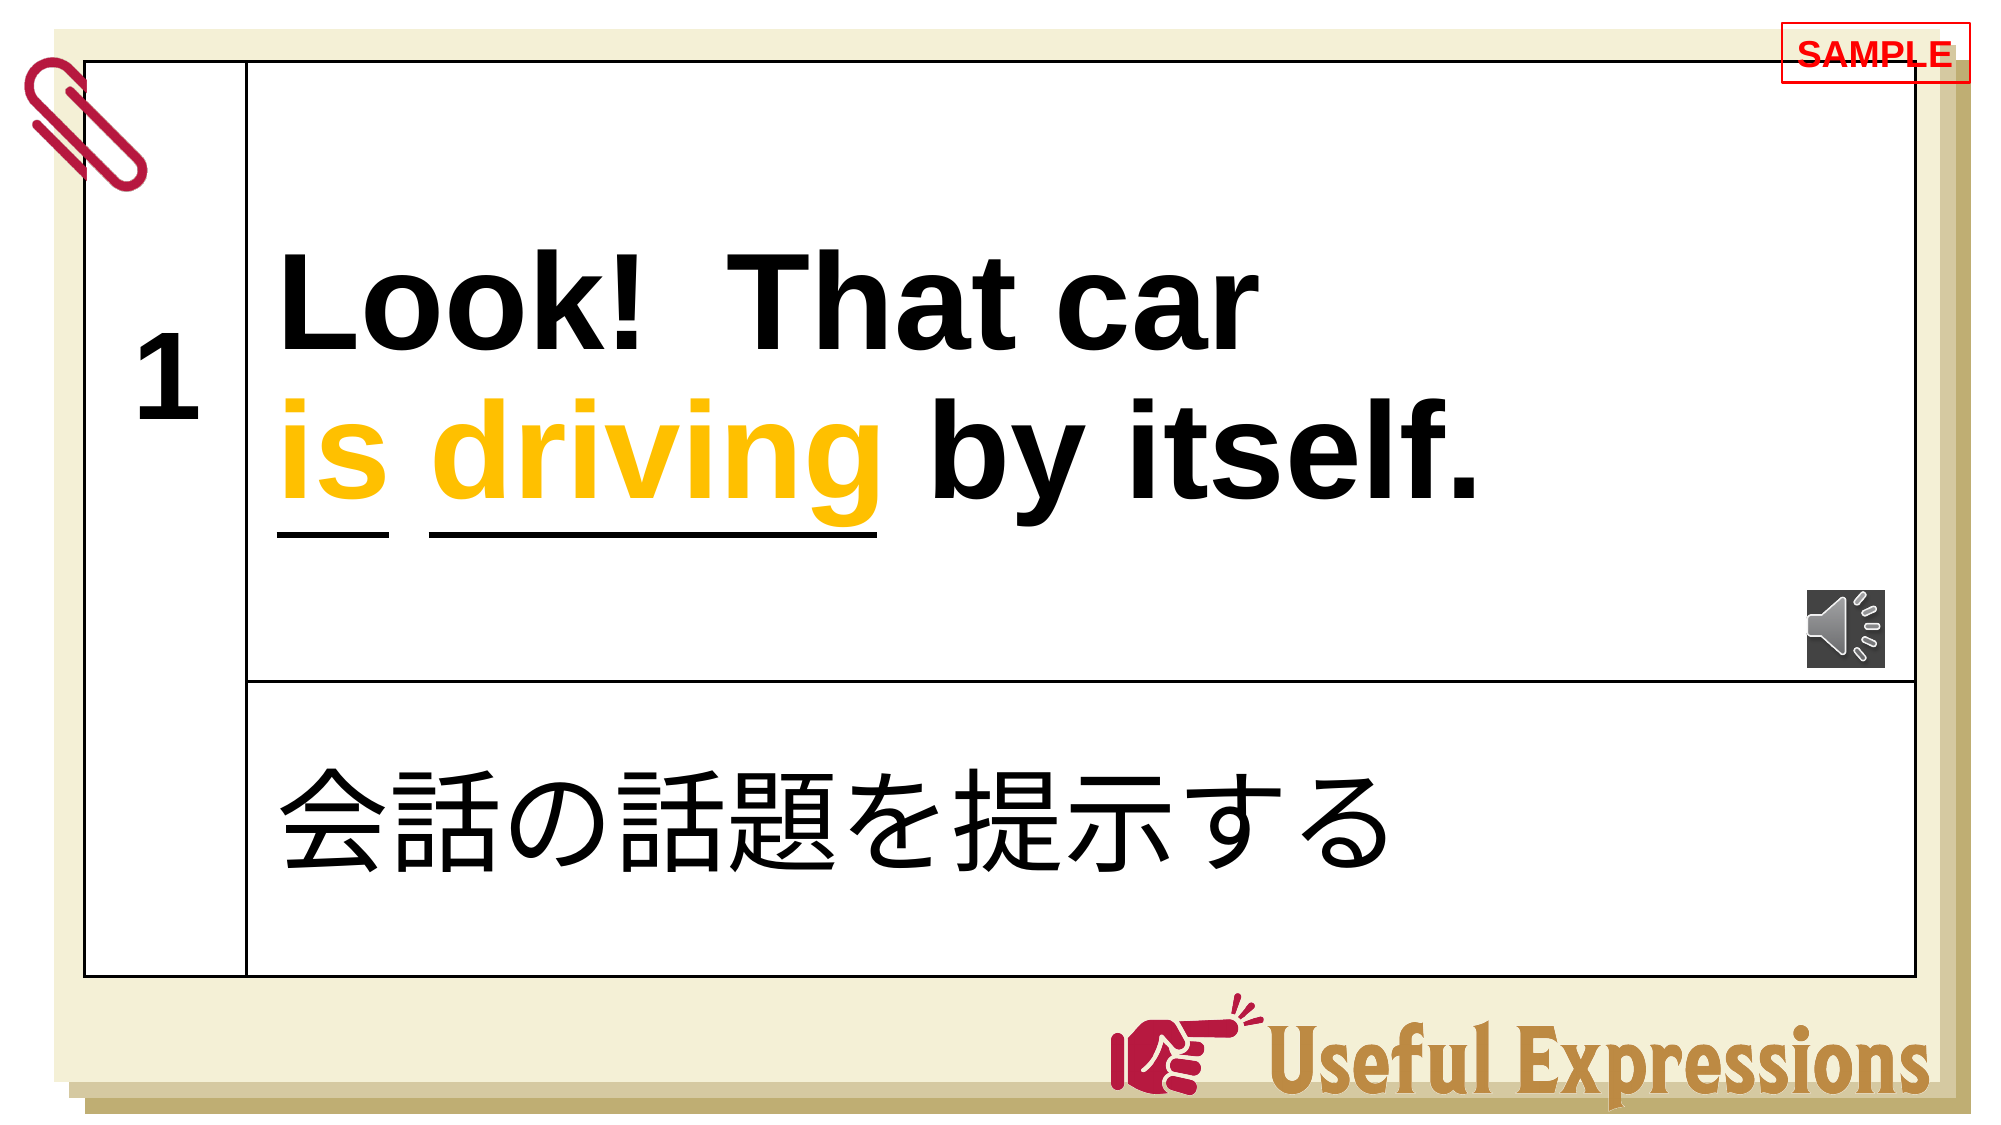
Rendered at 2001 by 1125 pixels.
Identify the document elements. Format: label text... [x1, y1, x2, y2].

text_box SAMPLE [1782, 22, 1971, 83]
list is driving [261, 365, 925, 543]
list 1 [96, 90, 238, 669]
picture [1098, 964, 1945, 1125]
title 会話の話題を提示する [261, 693, 1886, 961]
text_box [1805, 588, 1886, 669]
list Look! That car is driving by itself. [261, 90, 1886, 669]
picture [18, 46, 149, 203]
